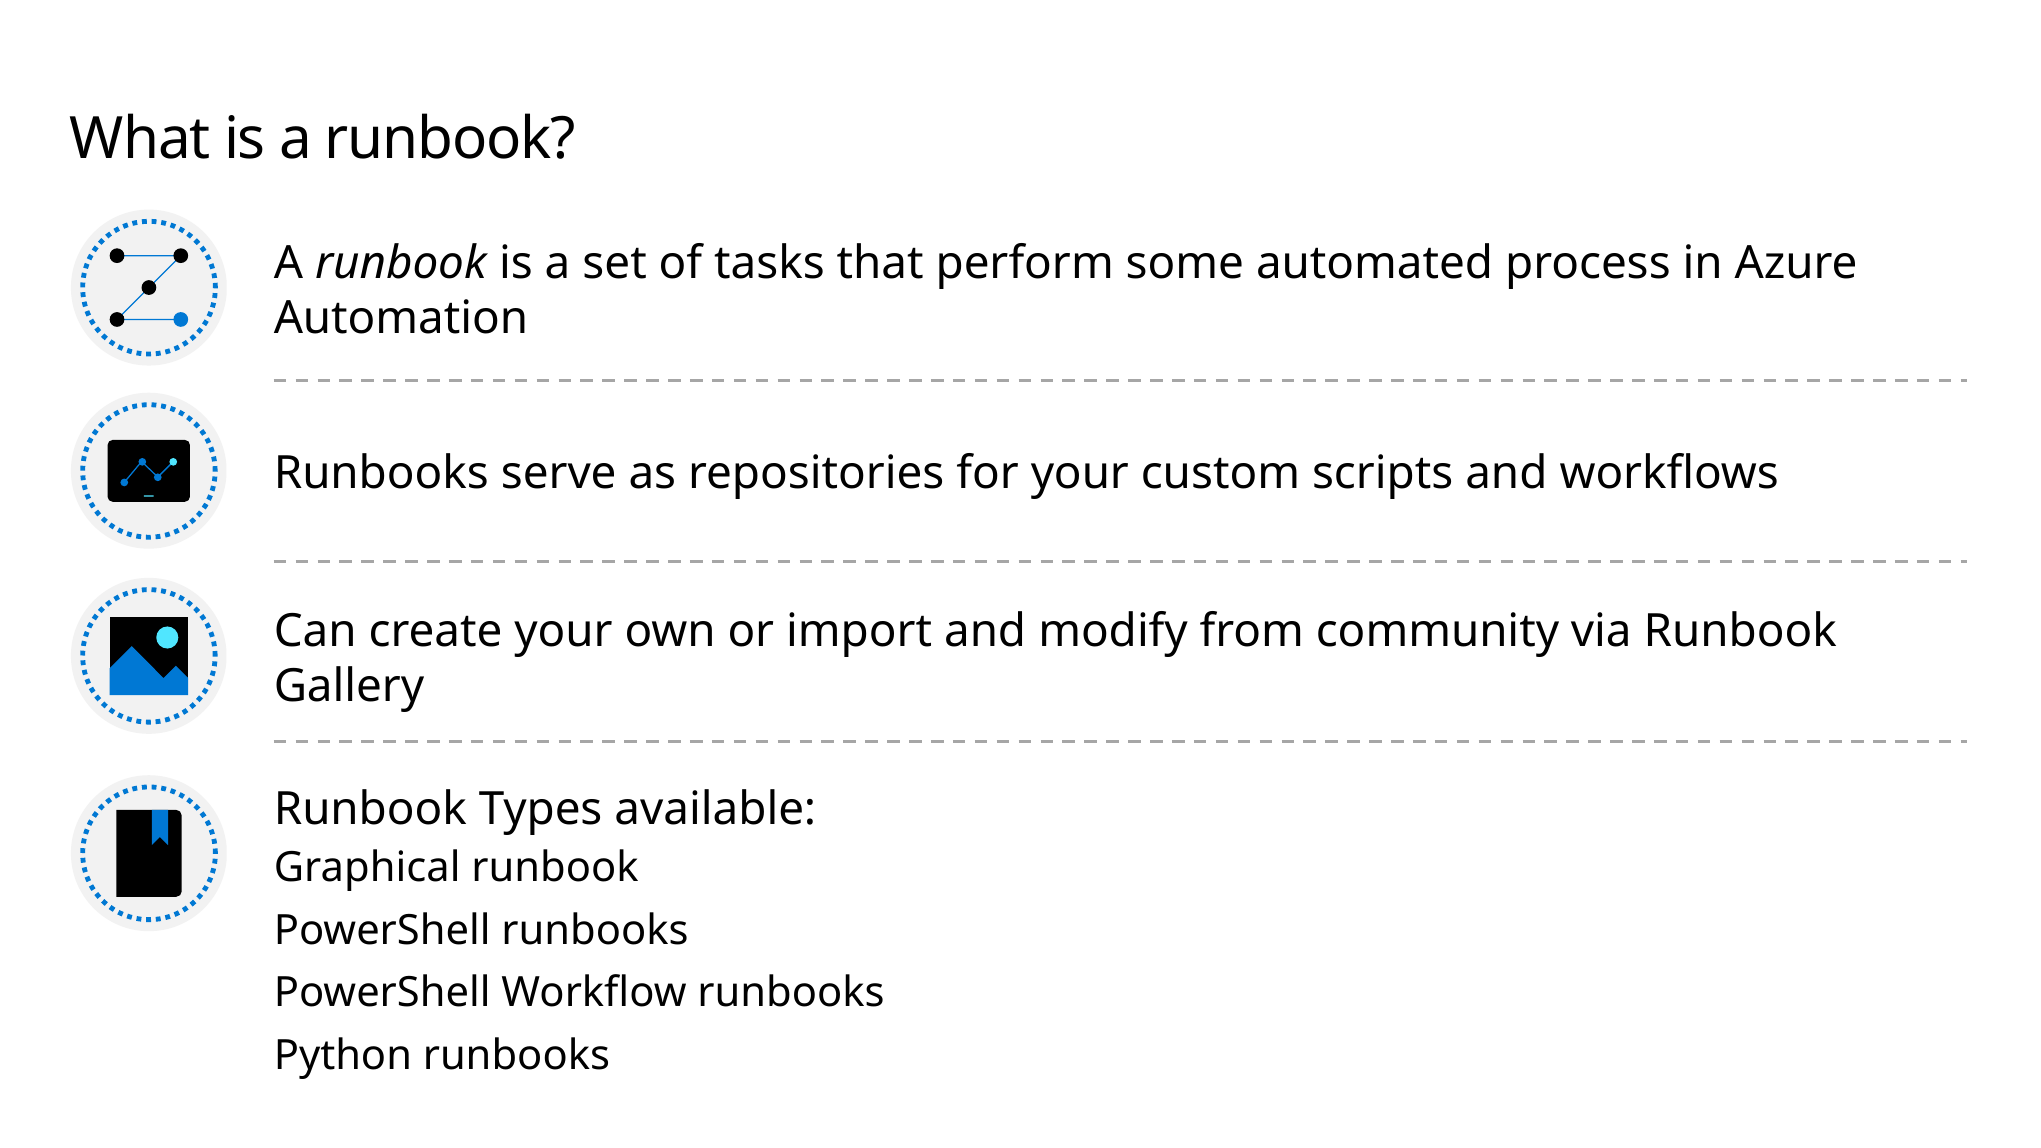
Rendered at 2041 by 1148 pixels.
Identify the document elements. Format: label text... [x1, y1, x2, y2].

text_box Runbooks serve as repositories for your custom scripts and workflows [273, 442, 1968, 499]
picture [70, 577, 227, 734]
text_box A runbook is a set of tasks that perform some automated process in Azure Automation [273, 232, 1968, 343]
picture [70, 774, 227, 932]
picture [70, 209, 227, 366]
text_box Can create your own or import and modify from community via Runbook Gallery [273, 600, 1968, 711]
picture [70, 392, 227, 549]
title What is a runbook? [70, 103, 1969, 172]
text_box Runbook Types available: Graphical runbook PowerShell runbooks PowerShell Workflow runbooks Python runbooks [273, 778, 1968, 1079]
